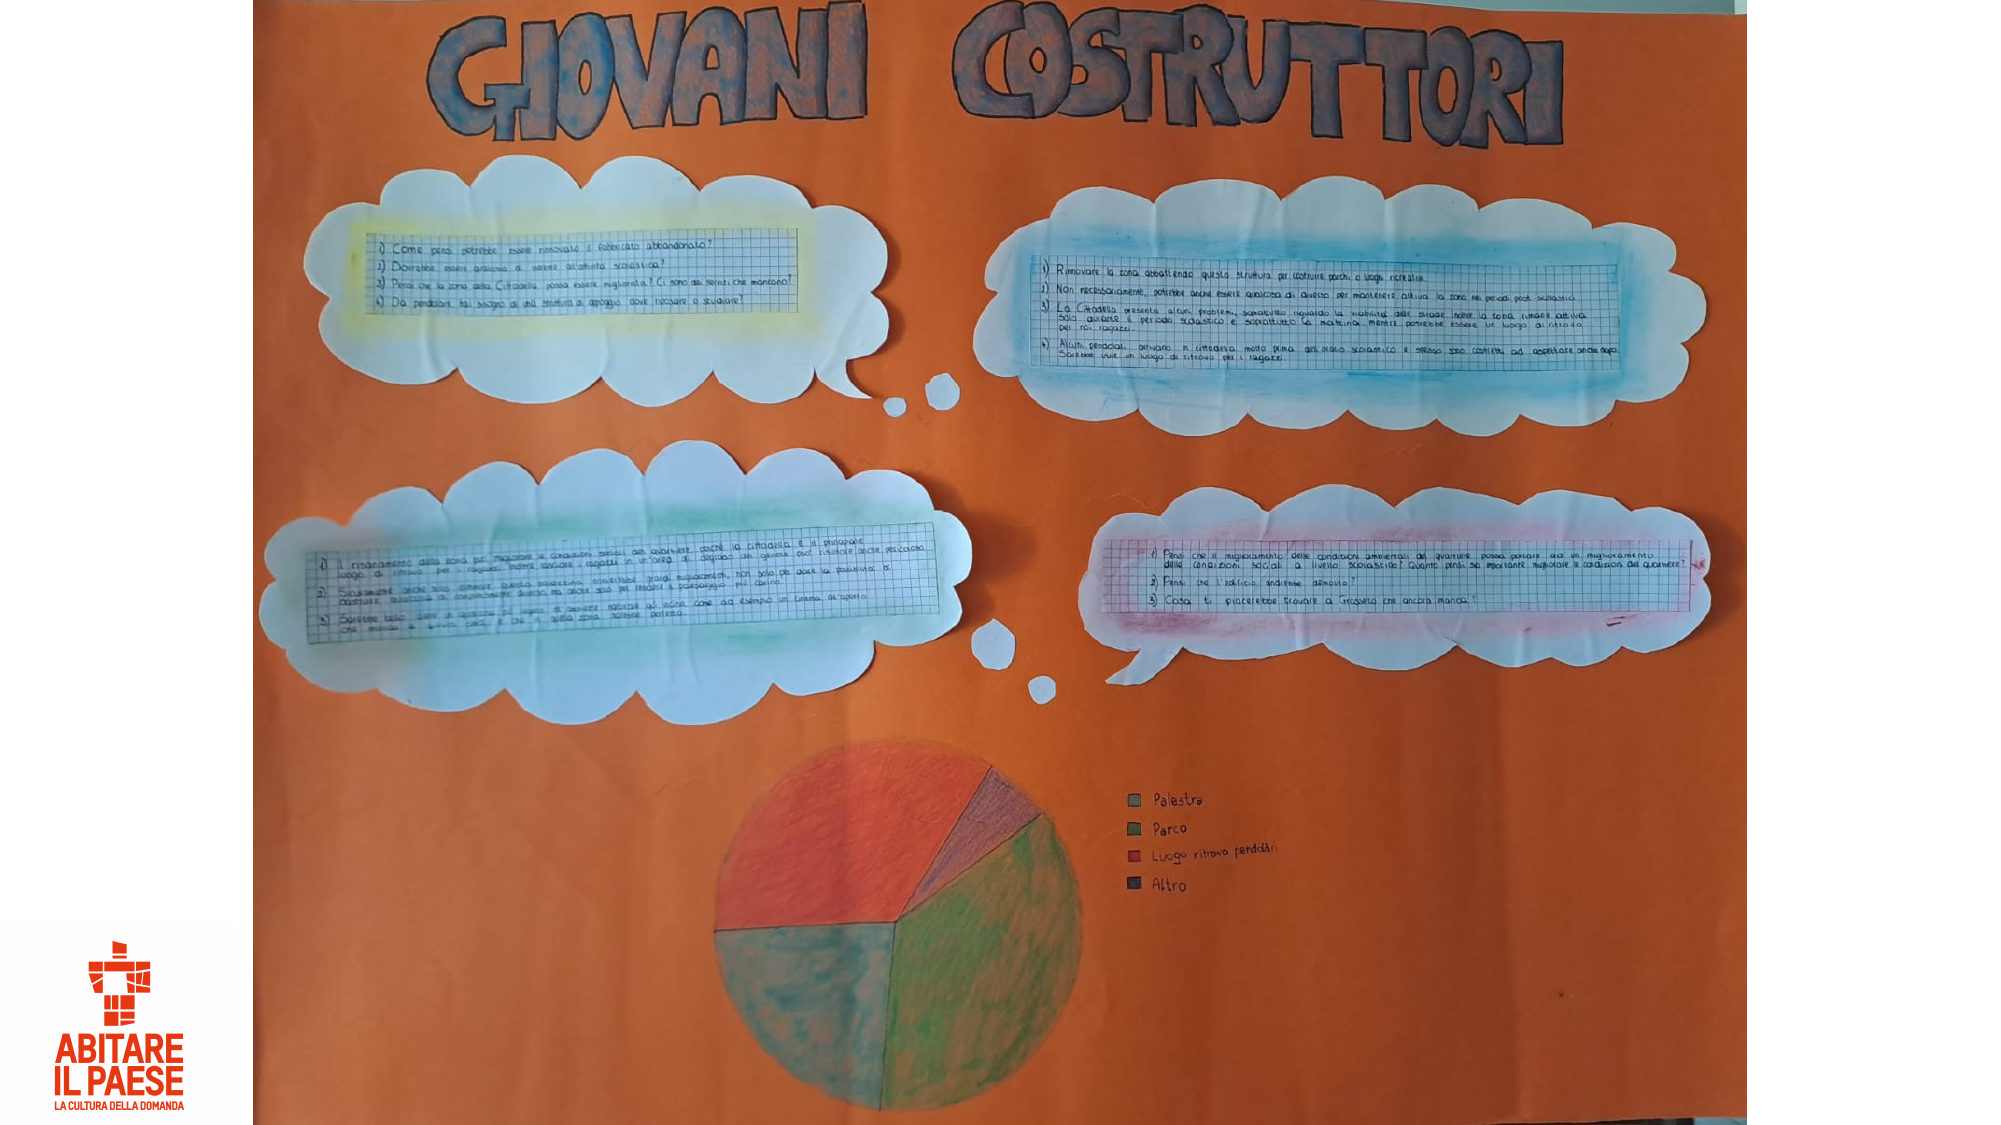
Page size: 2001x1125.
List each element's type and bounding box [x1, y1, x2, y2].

picture [252, 0, 1748, 1125]
picture [0, 922, 238, 1125]
